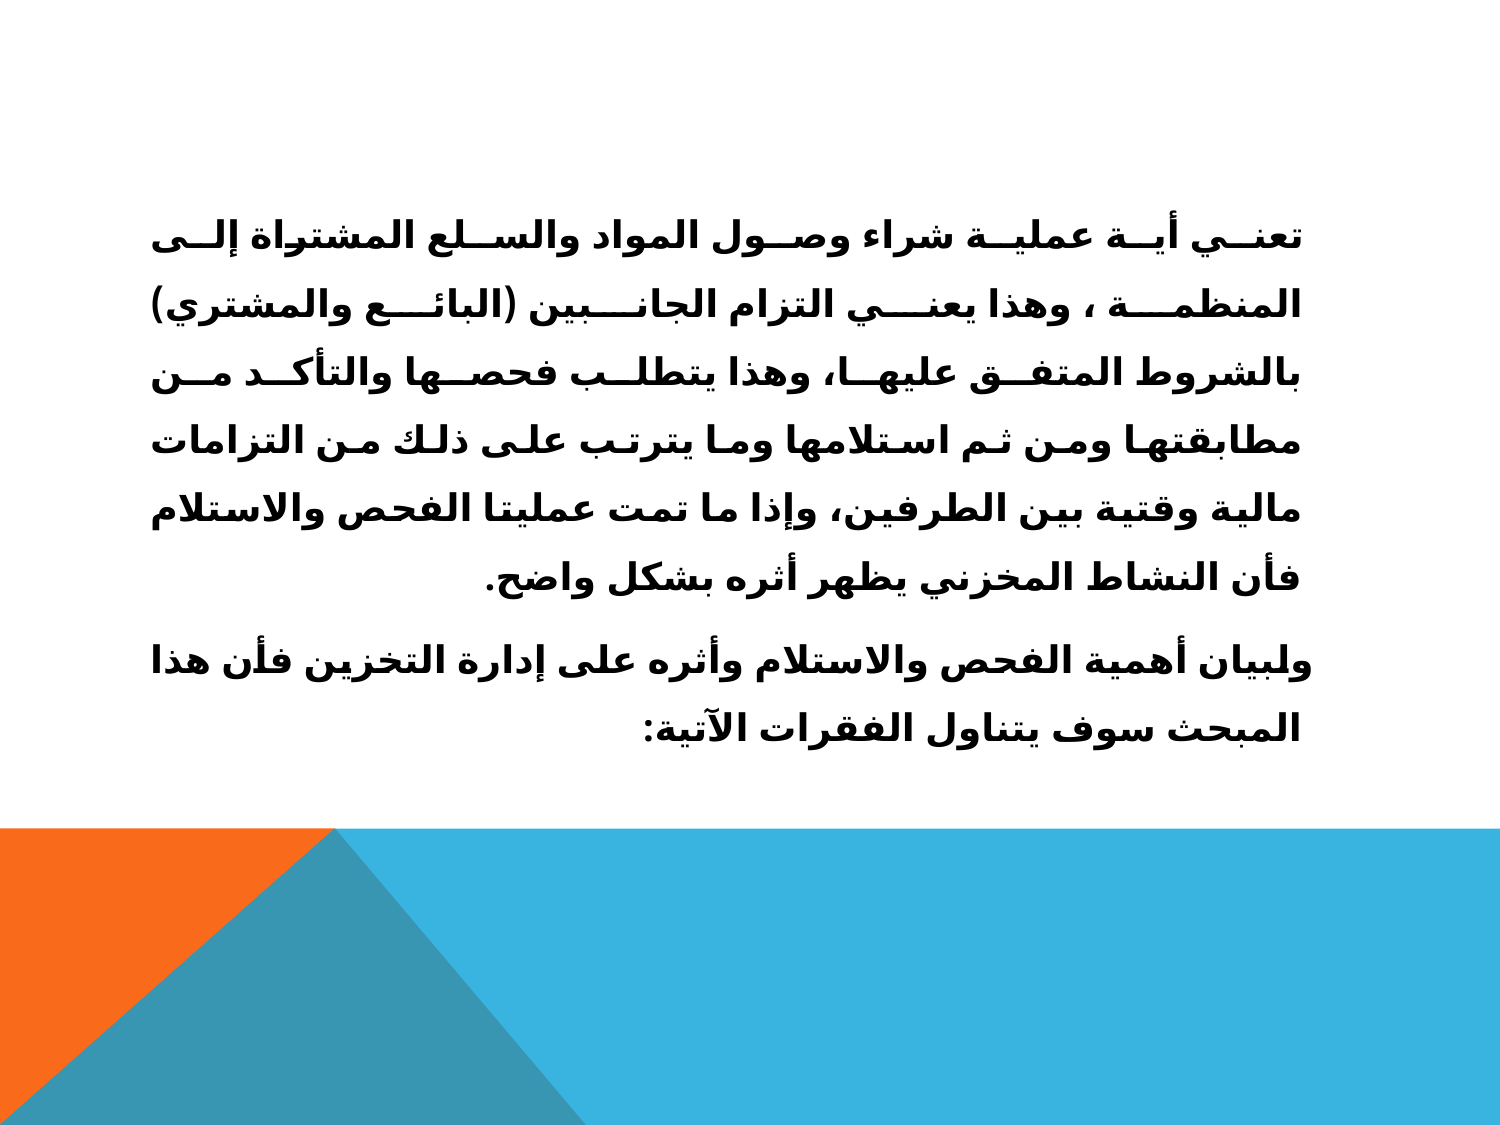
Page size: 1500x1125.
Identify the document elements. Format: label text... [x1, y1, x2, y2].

list تعني أية عملية شراء وصول المواد والسلع المشتراة إلى المنظمة ، وهذا يعني التزام الجانبين (البائع والمشتري) بالشروط المتفق عليها، وهذا يتطلب فحصها والتأكد من مطابقتها ومن ثم استلامها وما يترتب على ذلك من التزامات مالية وقتية بين الطرفين، وإذا ما تمت عمليتا الفحص والاستلام فأن النشاط المخزني يظهر أثره بشكل واضح. ولبيان أهمية الفحص والاستلام وأثره على إدارة التخزين فأن هذا المبحث سوف يتناول الفقرات الآتية: [135, 180, 1369, 768]
